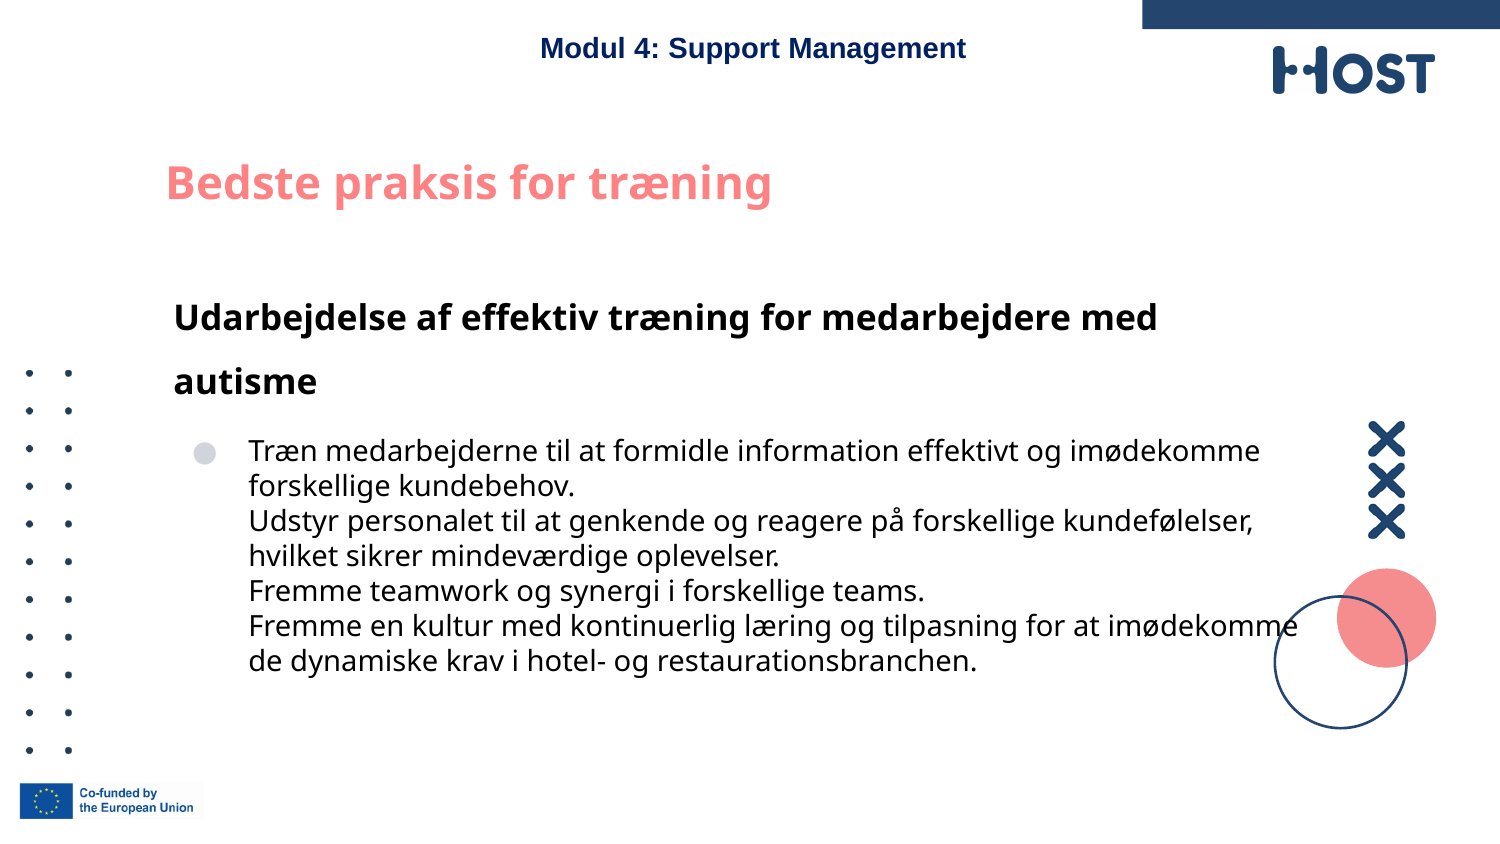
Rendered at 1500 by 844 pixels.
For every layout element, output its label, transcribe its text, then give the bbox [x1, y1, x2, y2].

text_box Modul 4: Support Management [525, 10, 1054, 68]
list Udarbejdelse af effektiv træning for medarbejdere med autisme Træn medarbejderne til at formidle information effektivt og imødekomme forskellige kundebehov. Udstyr personalet til at genkende og reagere på forskellige kundefølelser, hvilket sikrer mindeværdige oplevelser. Fremme teamwork og synergi i forskellige teams. Fremme en kultur med kontinuerlig læring og tilpasning for at imødekomme de dynamiske krav i hotel- og restaurationsbranchen. [158, 258, 1323, 844]
picture [1368, 421, 1405, 539]
title Bedste praksis for træning [150, 139, 1237, 229]
picture [0, 370, 204, 820]
picture [1273, 46, 1435, 94]
